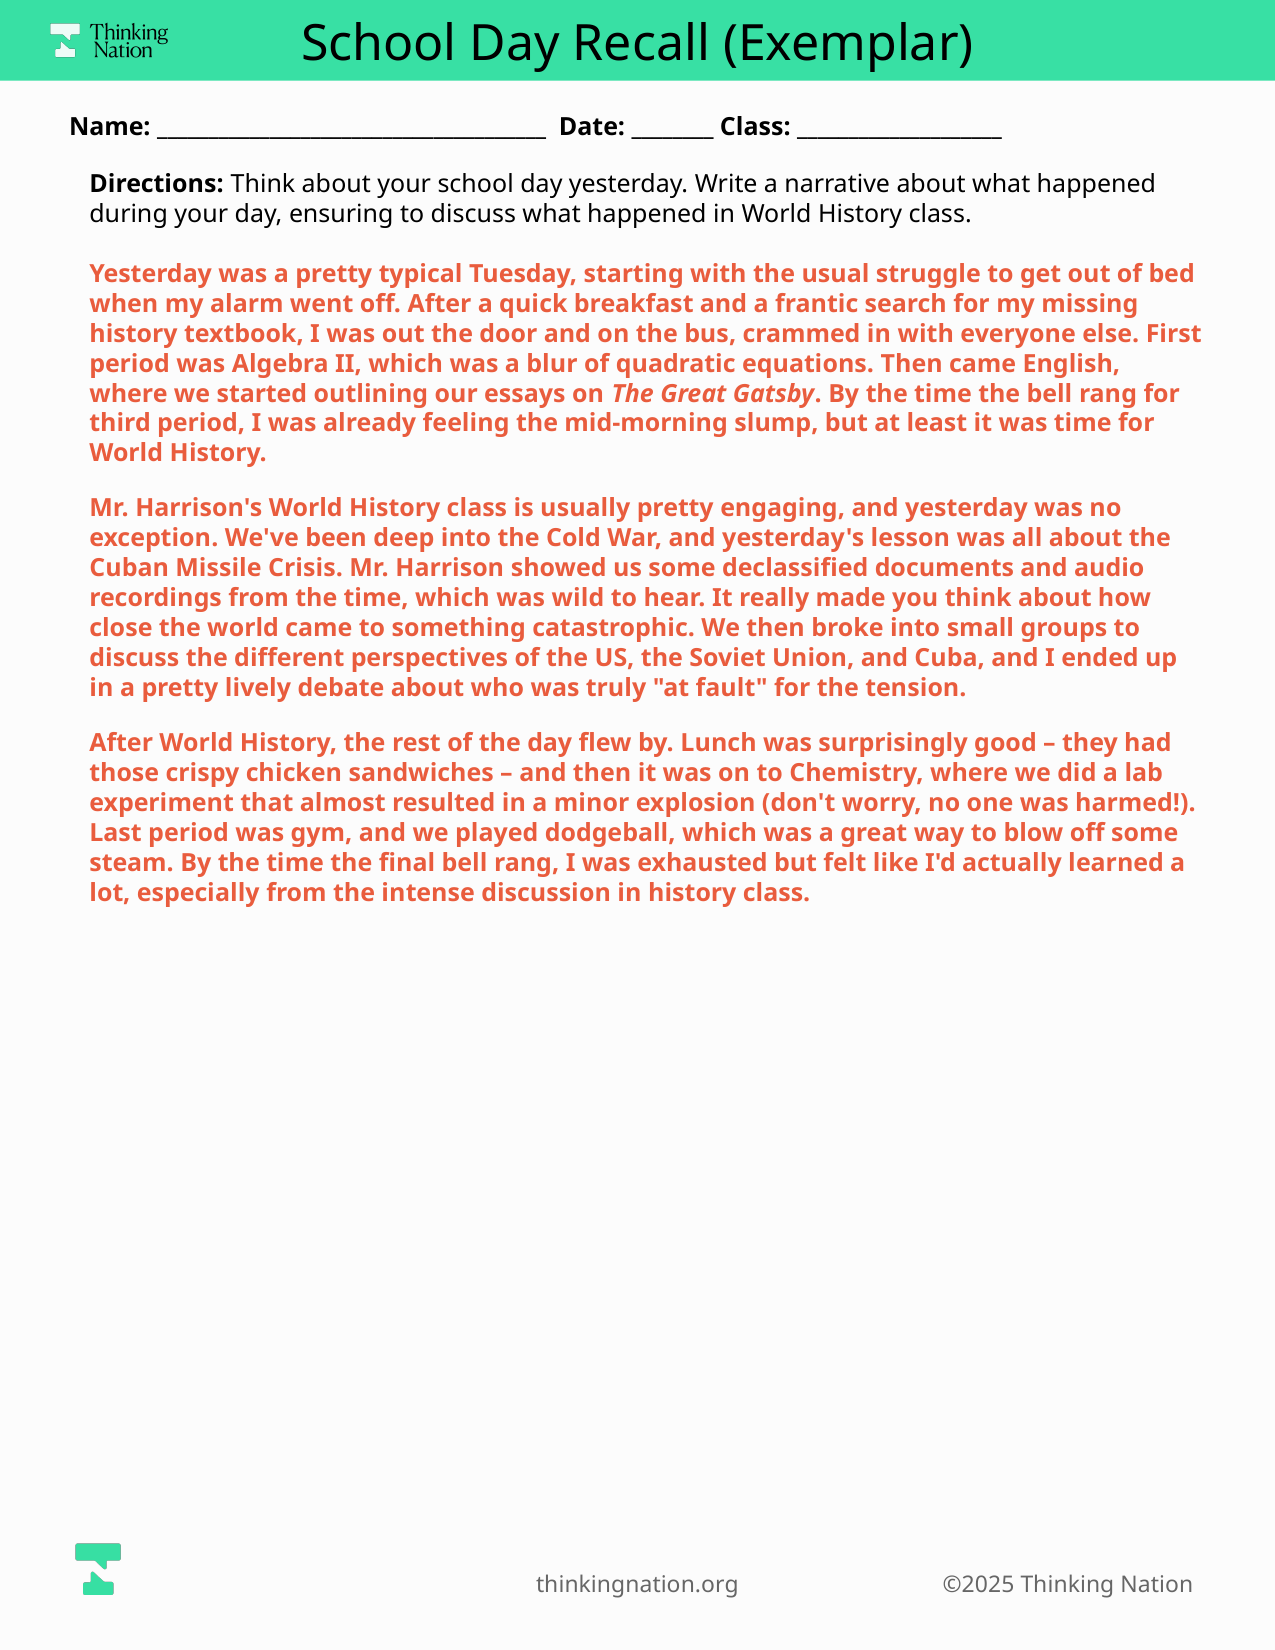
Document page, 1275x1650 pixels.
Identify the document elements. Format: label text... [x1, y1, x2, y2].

text_box Directions: Think about your school day yesterday. Write a narrative about what happened during your day, ensuring to discuss what happened in World History class. Yesterday was a pretty typical Tuesday, starting with the usual struggle to get out of bed when my alarm went off. After a quick breakfast and a frantic search for my missing history textbook, I was out the door and on the bus, crammed in with everyone else. First period was Algebra II, which was a blur of quadratic equations. Then came English, where we started outlining our essays on The Great Gatsby. By the time the bell rang for third period, I was already feeling the mid-morning slump, but at least it was time for World History. Mr. Harrison's World History class is usually pretty engaging, and yesterday was no exception. We've been deep into the Cold War, and yesterday's lesson was all about the Cuban Missile Crisis. Mr. Harrison showed us some declassified documents and audio recordings from the time, which was wild to hear. It really made you think about how close the world came to something catastrophic. We then broke into small groups to discuss the different perspectives of the US, the Soviet Union, and Cuba, and I ended up in a pretty lively debate about who was truly "at fault" for the tension. After World History, the rest of the day flew by. Lunch was surprisingly good – they had those crispy chicken sandwiches – and then it was on to Chemistry, where we did a lab experiment that almost resulted in a minor explosion (don't worry, no one was harmed!). Last period was gym, and we played dodgeball, which was a great way to blow off some steam. By the time the final bell rang, I was exhausted but felt like I'd actually learned a lot, especially from the intense discussion in history class. [74, 155, 1221, 921]
text_box Name: ______________________________________ Date: ________ Class: ____________________ [54, 94, 1221, 155]
text_box ©2025 Thinking Nation [907, 1553, 1210, 1605]
picture [62, 1533, 134, 1605]
text_box School Day Recall (Exemplar) [0, 0, 1275, 81]
picture [36, 12, 172, 69]
text_box thinkingnation.org [486, 1553, 789, 1605]
